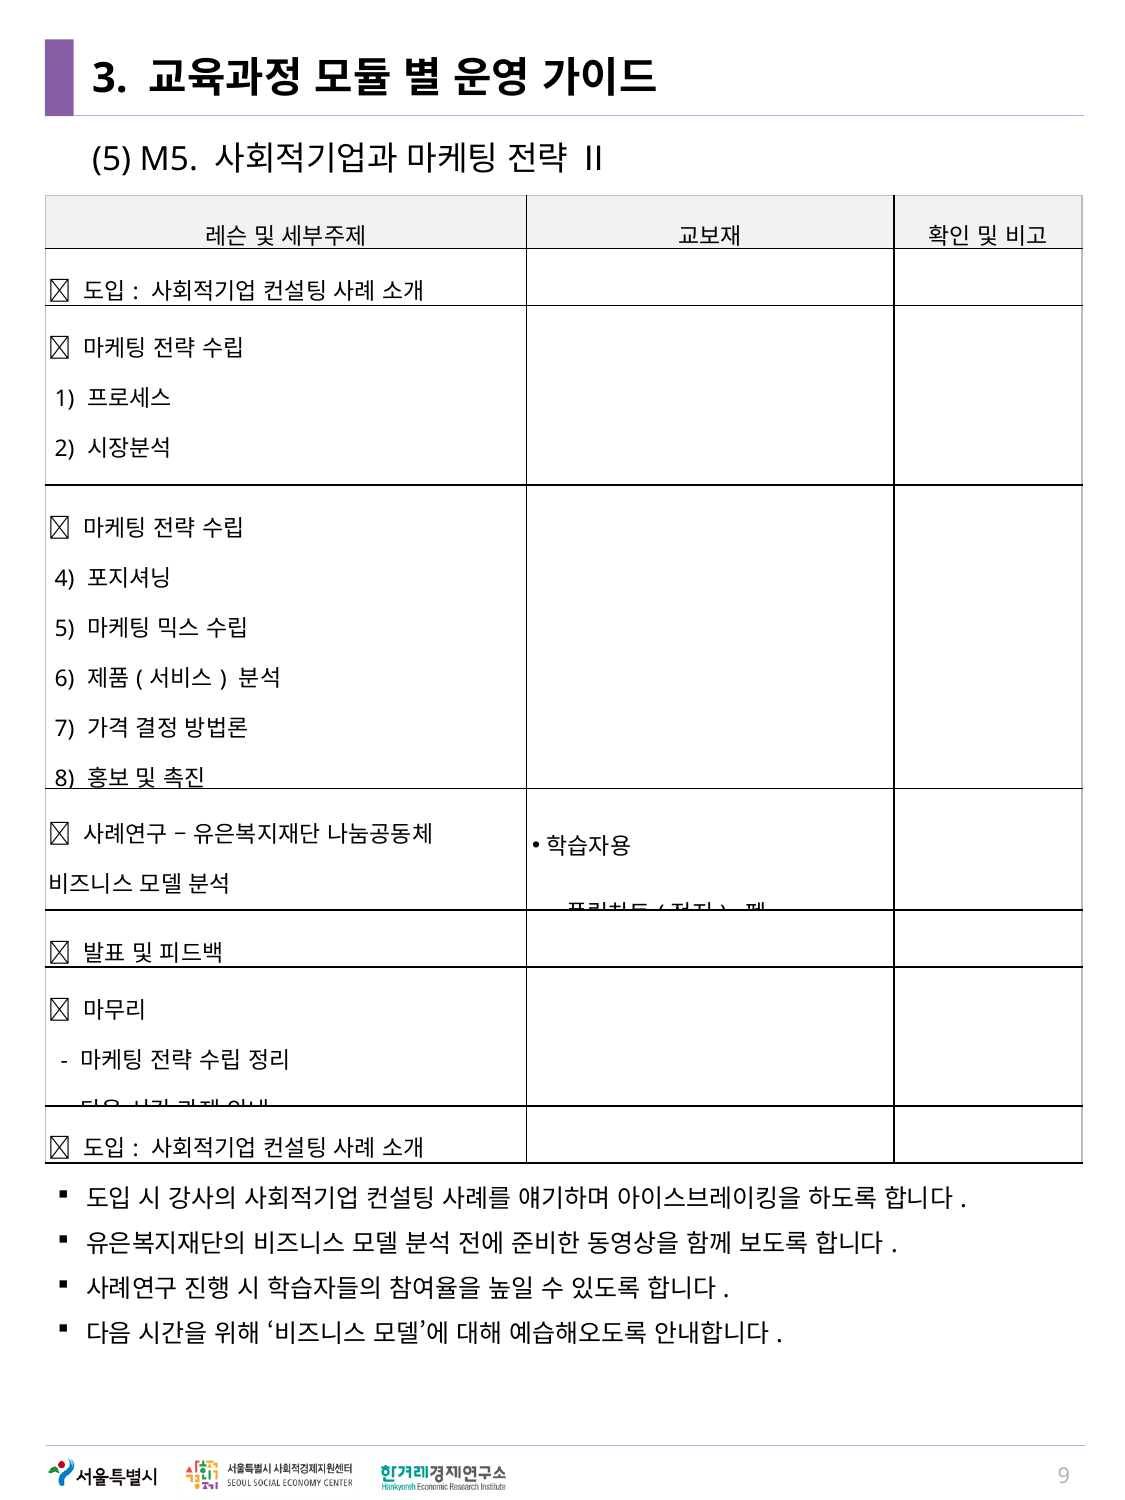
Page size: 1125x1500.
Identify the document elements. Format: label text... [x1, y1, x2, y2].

table_cell [527, 306, 893, 484]
table_cell [527, 911, 893, 966]
table_cell [527, 486, 893, 788]
table_cell  마무리 - 마케팅 전략 수립 정리 - 다음 시간 과제 안내 [46, 968, 526, 1105]
table_cell  마케팅 전략 수립 1) 프로세스 2) 시장분석 3) 시장세분화 [46, 306, 526, 484]
table_cell  사례연구 – 유은복지재단 나눔공동체 비즈니스 모델 분석 [46, 789, 526, 909]
table_cell [527, 968, 893, 1105]
table_cell [895, 1107, 1081, 1160]
table_cell  도입: 사회적기업 컨설팅 사례 소개 [46, 249, 526, 305]
table_header 교보재 [527, 196, 893, 248]
table_cell [895, 911, 1081, 966]
table_cell [895, 968, 1081, 1105]
table_cell  마케팅 전략 수립 4) 포지셔닝 5) 마케팅 믹스 수립 6) 제품(서비스) 분석 7) 가격 결정 방법론 8) 홍보 및 촉진 9) 유통 채널 활용 방안 [46, 486, 526, 788]
picture [381, 1465, 506, 1491]
table_cell [527, 249, 893, 305]
table_header 레슨 및 세부주제 [46, 196, 526, 248]
title 3. 교육과정 모듈 별 운영 가이드 [77, 49, 1034, 110]
table_cell  발표 및 피드백 [46, 911, 526, 966]
table_cell 학습자용 - 플립차트(전지), 펜 [527, 789, 893, 909]
table_cell [895, 306, 1081, 484]
text_box (5) M5. 사회적기업과 마케팅 전략 Ⅱ [77, 130, 815, 185]
slide_number 9 [832, 1436, 1086, 1500]
table_cell [527, 1107, 893, 1160]
table_cell  도입: 사회적기업 컨설팅 사례 소개 [46, 1107, 526, 1160]
table_header 확인 및 비고 [895, 196, 1081, 248]
picture [178, 1451, 360, 1499]
table_cell [895, 249, 1081, 305]
table_cell [895, 789, 1081, 909]
text_box 도입 시 강사의 사회적기업 컨설팅 사례를 얘기하며 아이스브레이킹을 하도록 합니다. 유은복지재단의 비즈니스 모델 분석 전에 준비한 동영상을 함께 보도록 합니다. 사례연구 진행 시 학습자들의 참여율을 높일 수 있도록 합니다. 다음 시간을 위해 ‘비즈니스 모델’에 대해 예습해오도록 안내합니다. [42, 1160, 1083, 1355]
table_cell [895, 486, 1081, 788]
picture [48, 1457, 157, 1486]
